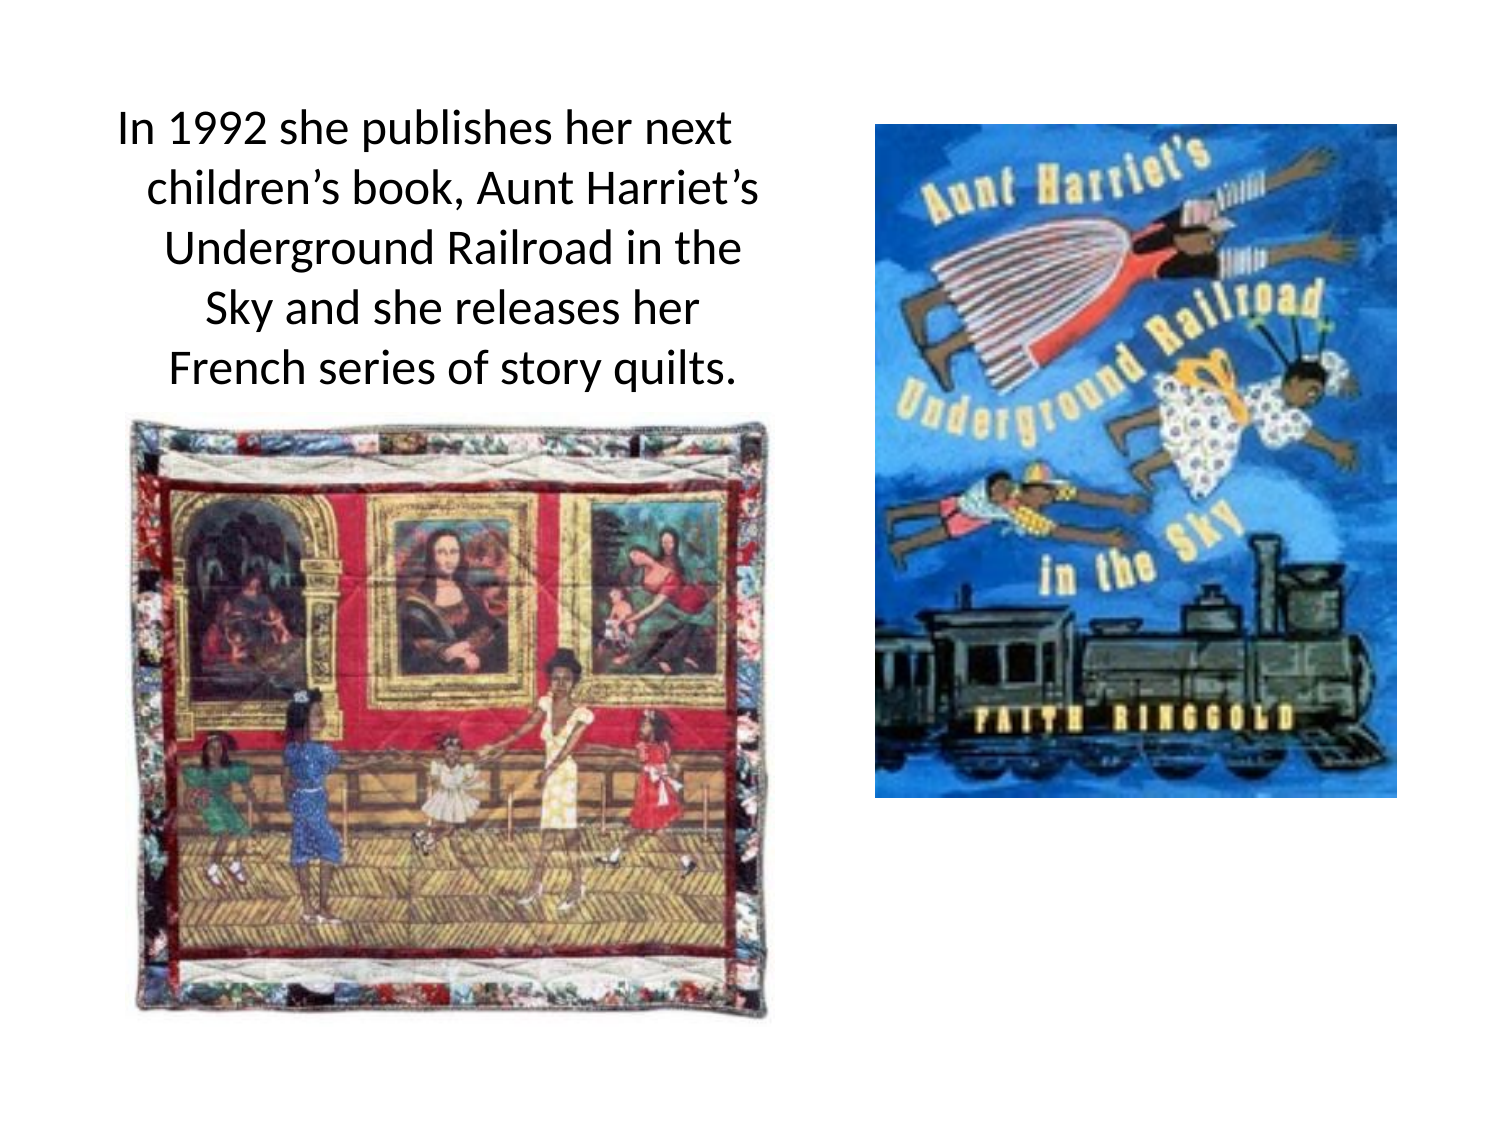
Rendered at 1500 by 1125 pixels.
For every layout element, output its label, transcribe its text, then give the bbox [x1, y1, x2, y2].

list In 1992 she publishes her next children’s book, Aunt Harriet’s Underground Railroad in the Sky and she releases her French series of story quilts. [75, 87, 775, 380]
picture [874, 124, 1397, 798]
picture [124, 412, 776, 1027]
